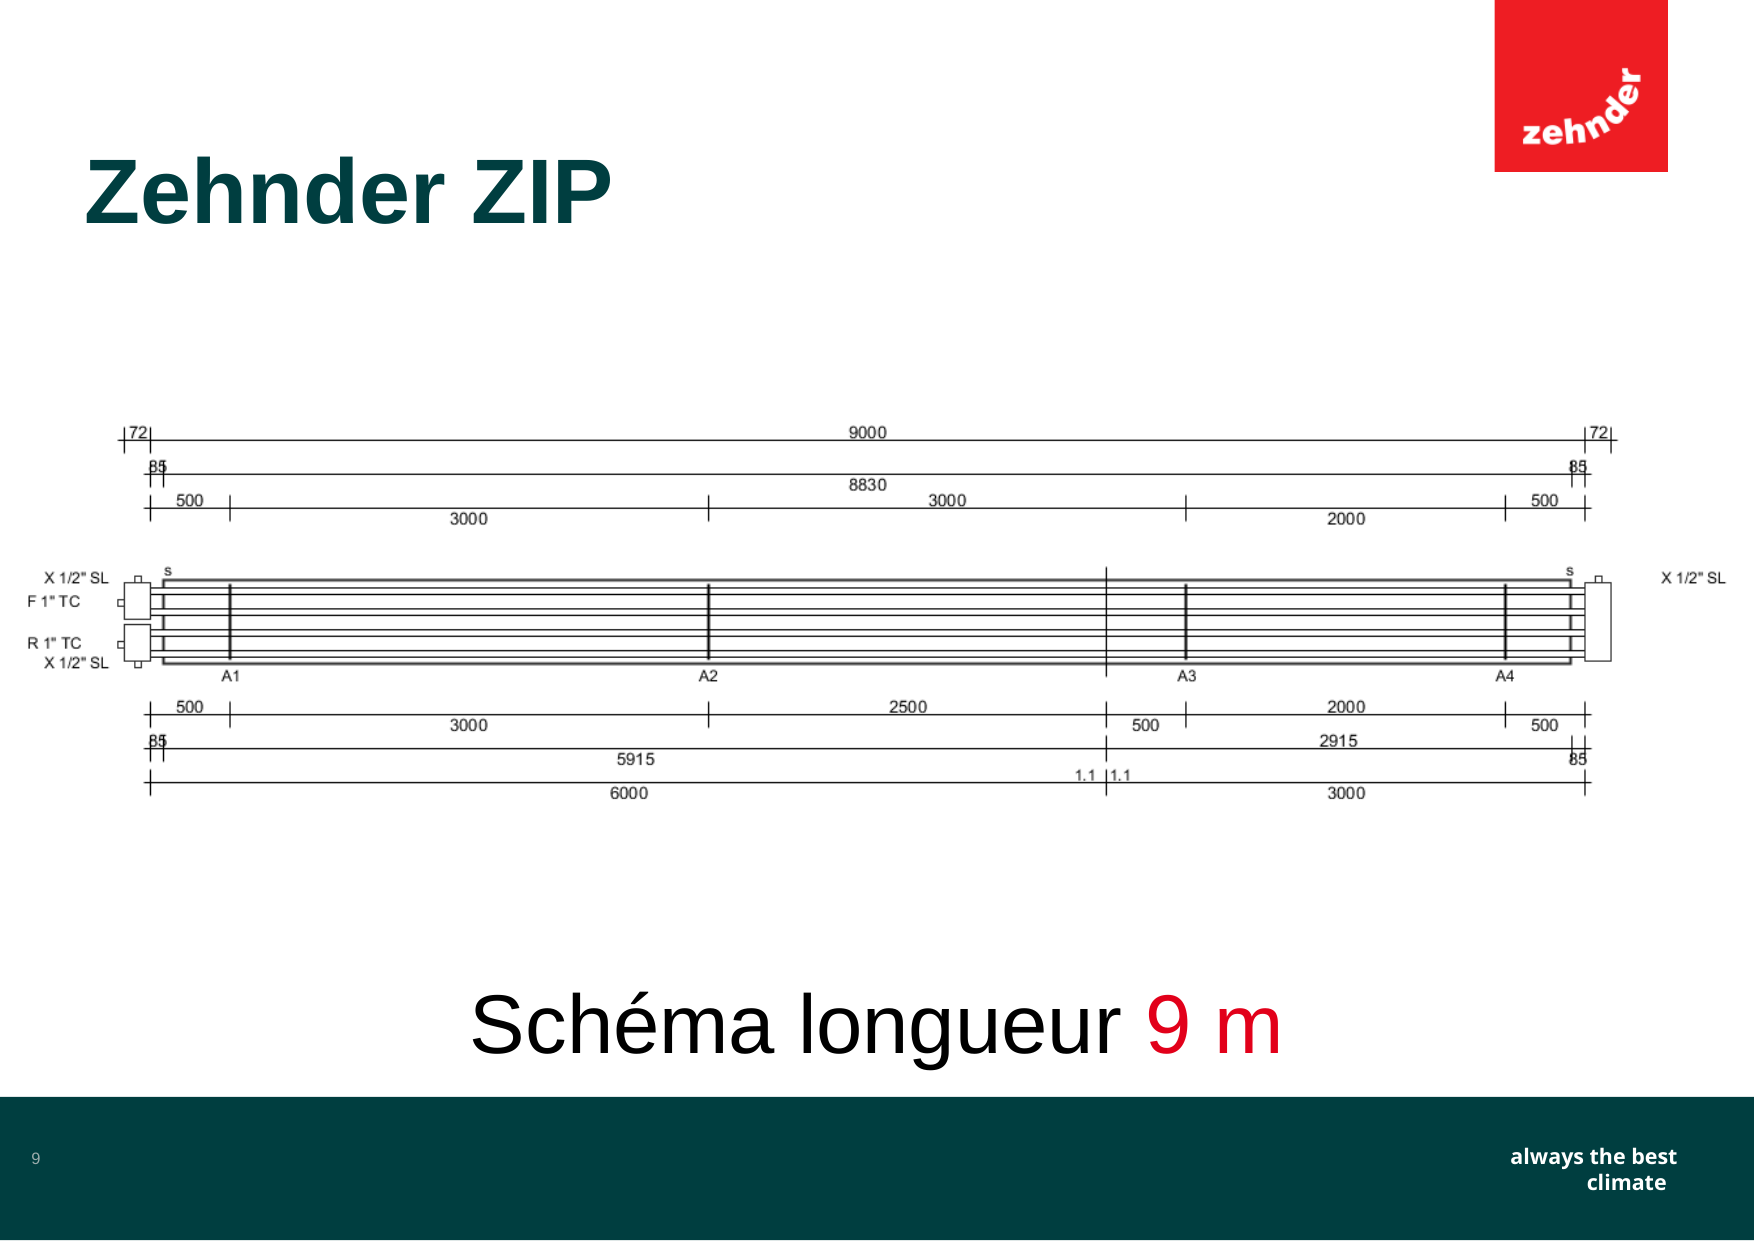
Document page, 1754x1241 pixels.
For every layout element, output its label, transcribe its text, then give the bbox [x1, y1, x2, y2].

title Zehnder ZIP [70, 136, 1583, 207]
picture [0, 415, 1754, 820]
text_box Schéma longueur 9 m [454, 962, 1299, 1078]
